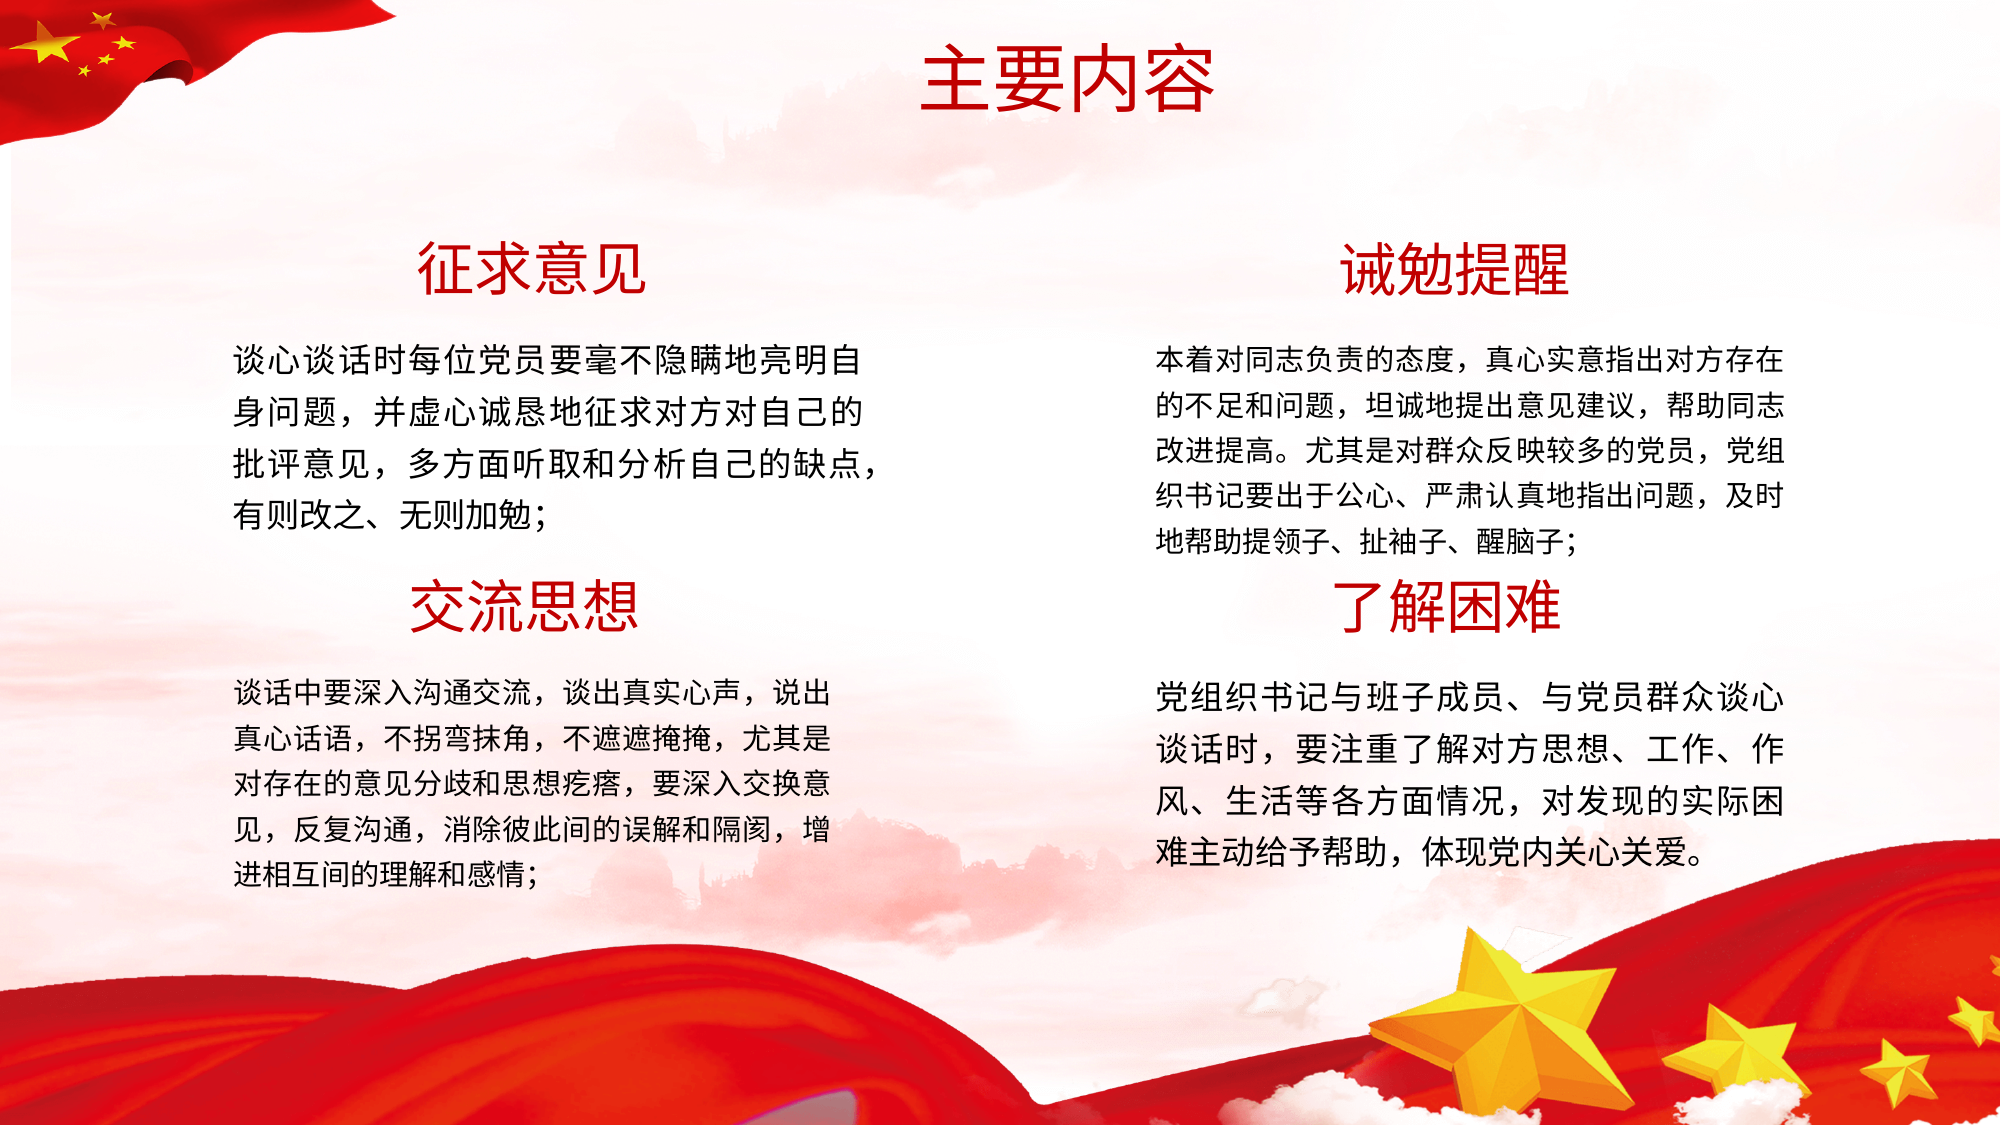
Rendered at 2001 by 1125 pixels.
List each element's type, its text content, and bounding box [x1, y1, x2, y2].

text_box 谈话中要深入沟通交流，谈出真实心声，说出真心话语，不拐弯抹角，不遮遮掩掩，尤其是对存在的意见分歧和思想疙瘩，要深入交换意见，反复沟通，消除彼此间的误解和隔阂，增进相互间的理解和感情； [218, 656, 847, 899]
text_box 了解困难 [1232, 563, 1661, 648]
text_box 征求意见 [318, 224, 747, 310]
picture [0, 0, 2001, 1125]
text_box 党组织书记与班子成员、与党员群众谈心谈话时，要注重了解对方思想、工作、作风、生活等各方面情况，对发现的实际困难主动给予帮助，体现党内关心关爱。 [1140, 656, 1800, 880]
text_box 本着对同志负责的态度，真心实意指出对方存在的不足和问题，坦诚地提出意见建议，帮助同志改进提高。尤其是对群众反映较多的党员，党组织书记要出于公心、严肃认真地指出问题，及时地帮助提领子、扯袖子、醒脑子； [1140, 323, 1800, 566]
text_box 主要内容 [903, 23, 1233, 129]
text_box 诫勉提醒 [1240, 225, 1670, 311]
text_box 交流思想 [310, 562, 739, 648]
text_box 谈心谈话时每位党员要毫不隐瞒地亮明自身问题，并虚心诚恳地征求对方对自己的批评意见，多方面听取和分析自己的缺点，有则改之、无则加勉； [218, 319, 878, 542]
